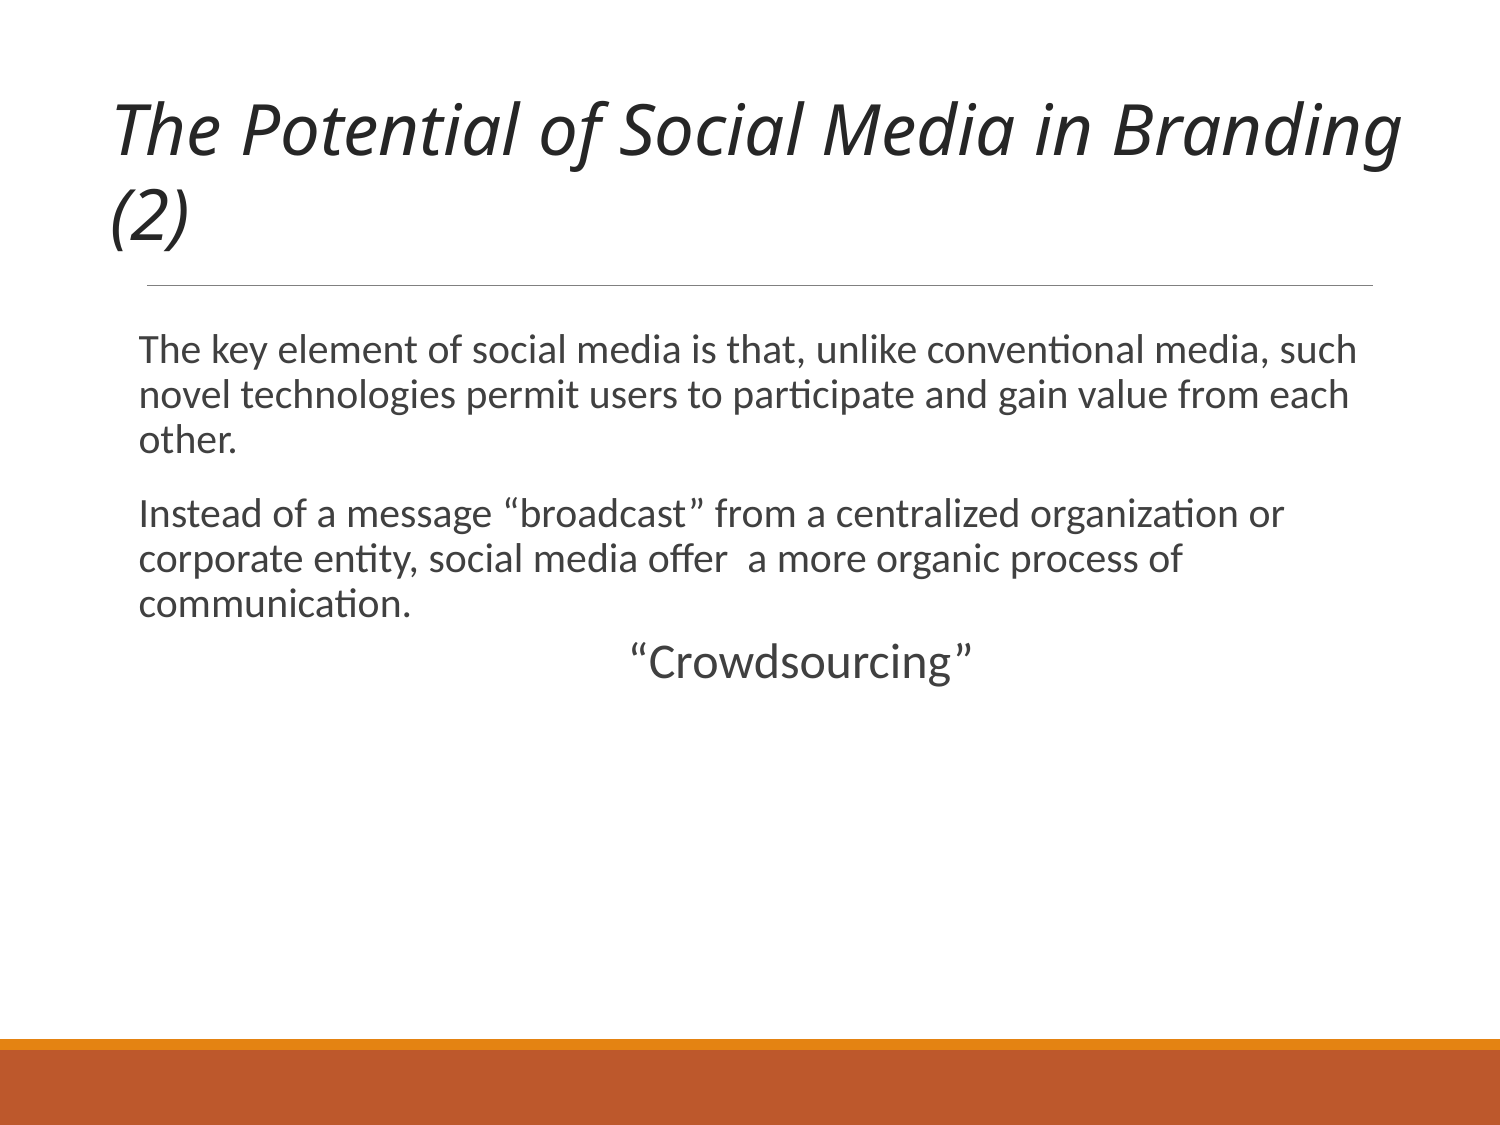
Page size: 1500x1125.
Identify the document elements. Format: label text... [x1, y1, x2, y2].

text_box The Potential of Social Media in Branding (2) [95, 75, 1446, 263]
list The key element of social media is that, unlike conventional media, such novel technologies permit users to participate and gain value from each other. Instead of a message “broadcast” from a centralized organization or corporate entity, social media offer a more organic process of communication. “Crowdsourcing” [123, 263, 1446, 970]
